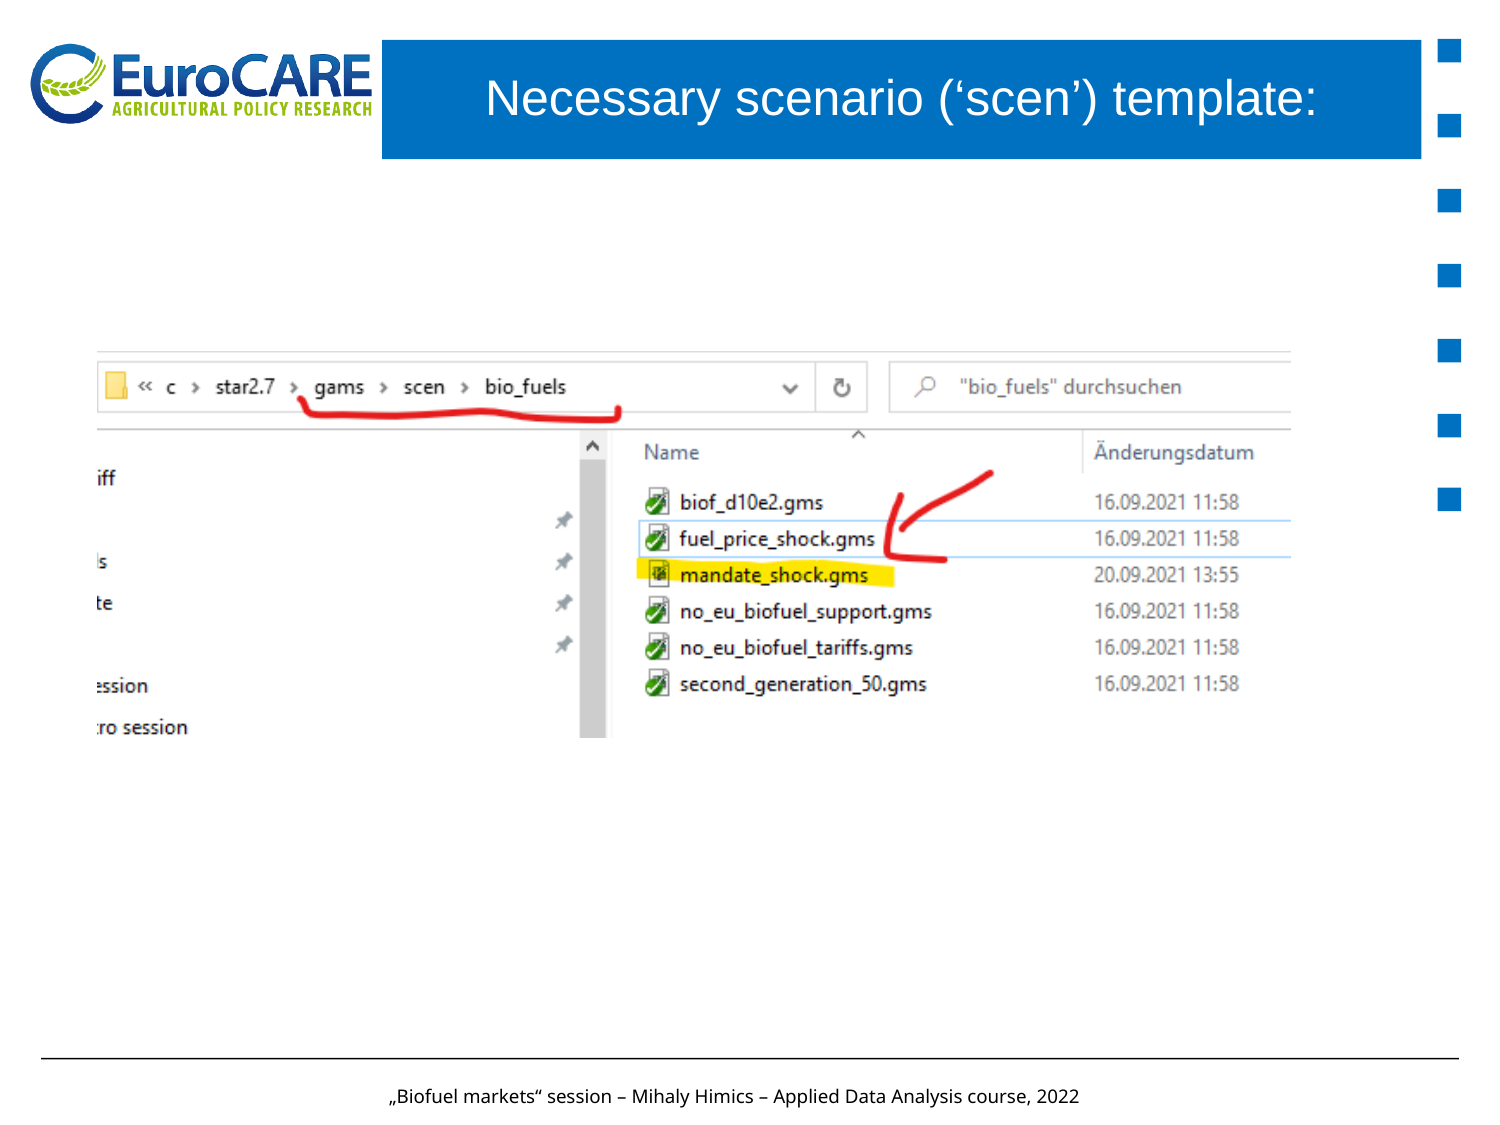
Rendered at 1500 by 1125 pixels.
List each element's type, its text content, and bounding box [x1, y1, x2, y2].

picture [97, 351, 1291, 738]
picture [30, 43, 372, 124]
footer „Biofuel markets“ session – Mihaly Himics – Applied Data Analysis course, 2022 [24, 1071, 1444, 1108]
title Necessary scenario (‘scen’) template: [382, 39, 1422, 160]
